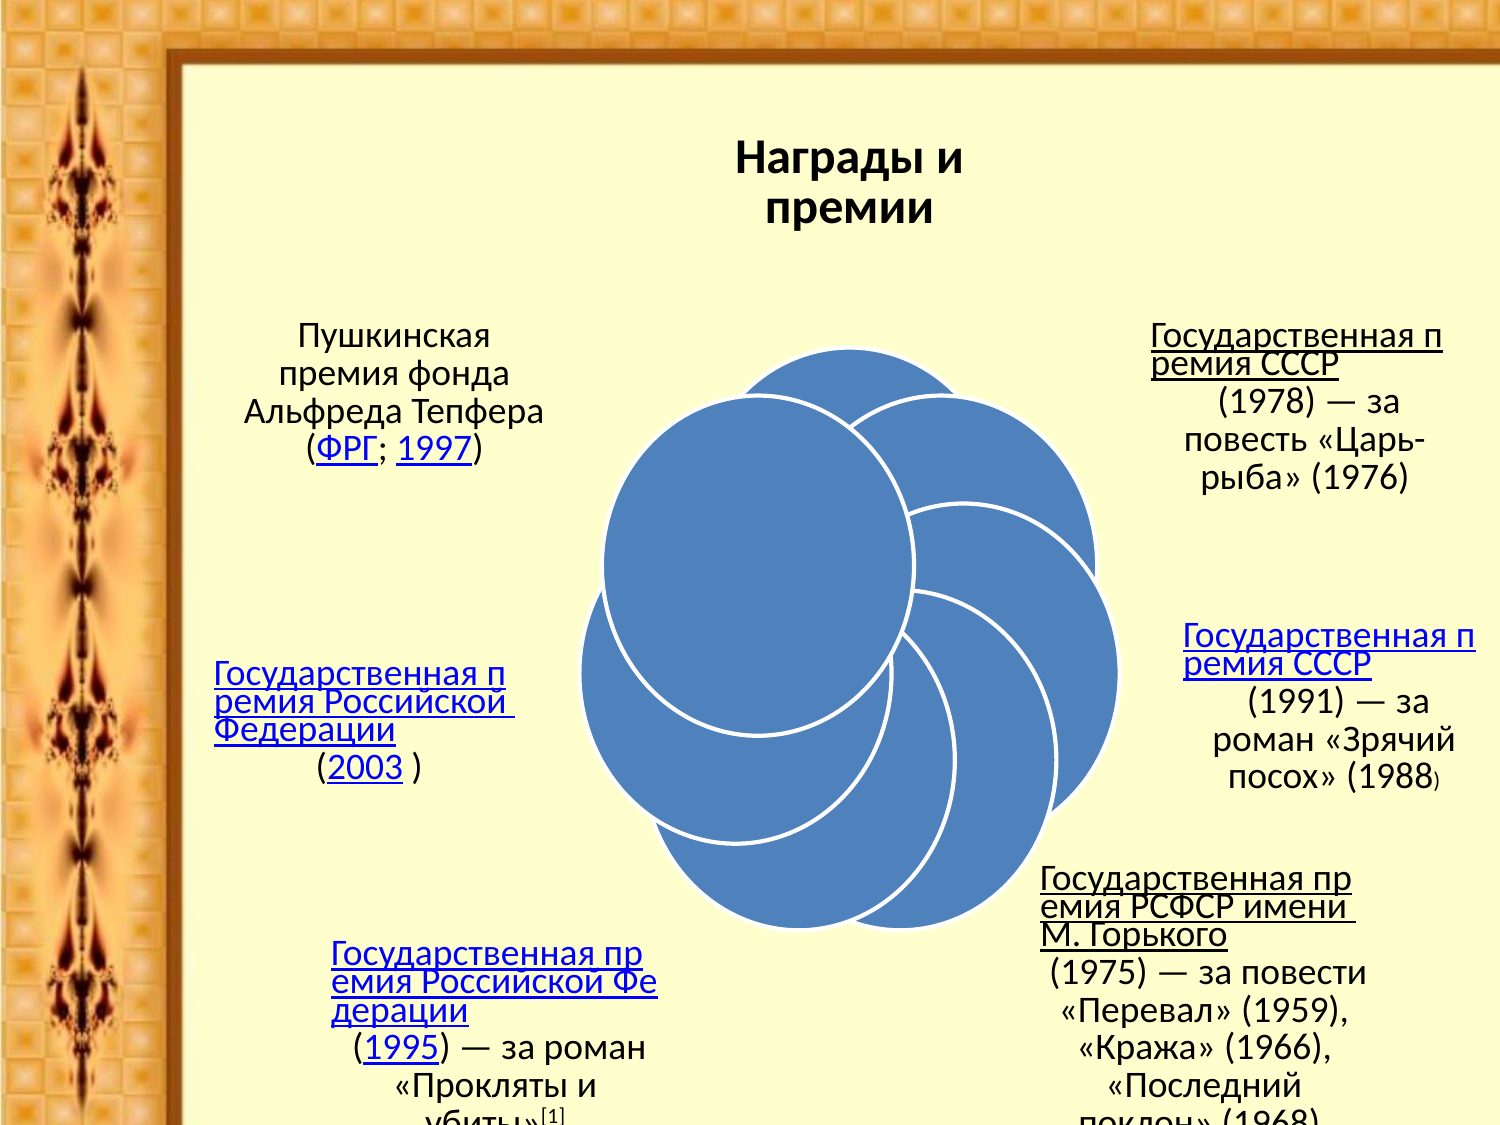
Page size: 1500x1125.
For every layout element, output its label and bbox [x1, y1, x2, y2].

text_box [198, 81, 1500, 1125]
picture [0, 0, 1500, 1125]
